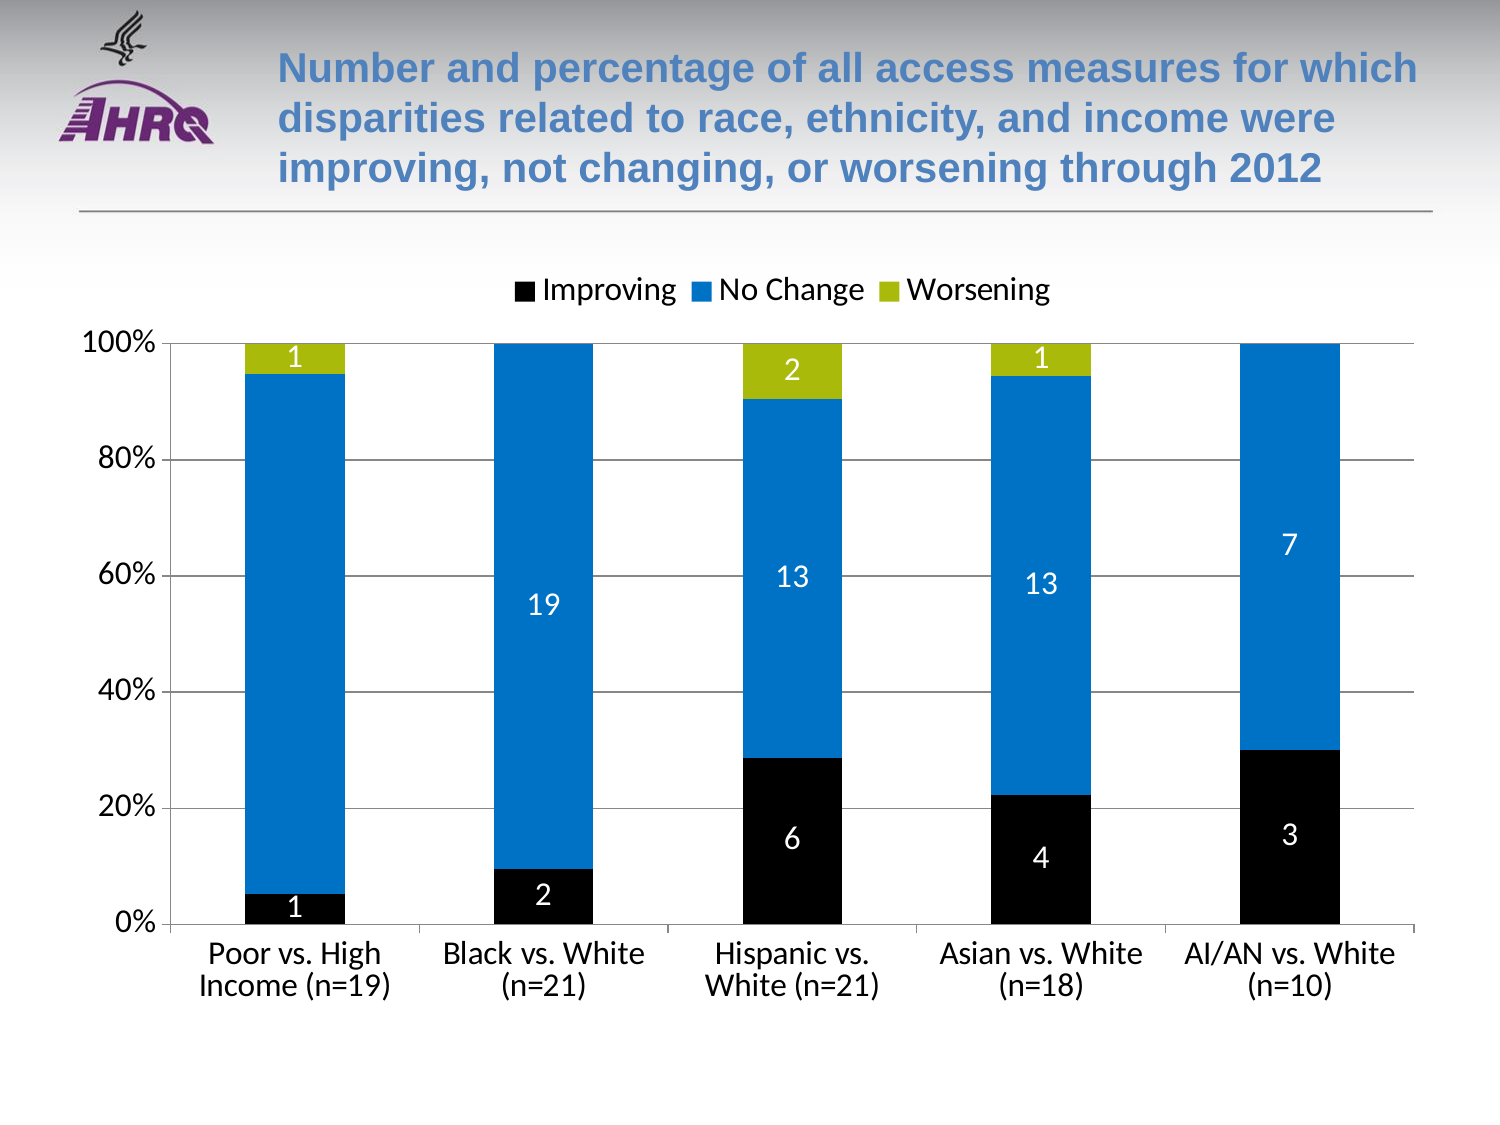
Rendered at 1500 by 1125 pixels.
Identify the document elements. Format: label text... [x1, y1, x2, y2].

title Number and percentage of all access measures for which disparities related to race, ethnicity, and income were improving, not changing, or worsening through 2012 [262, 45, 1438, 188]
chart [74, 262, 1426, 1006]
picture [0, 0, 1500, 1125]
